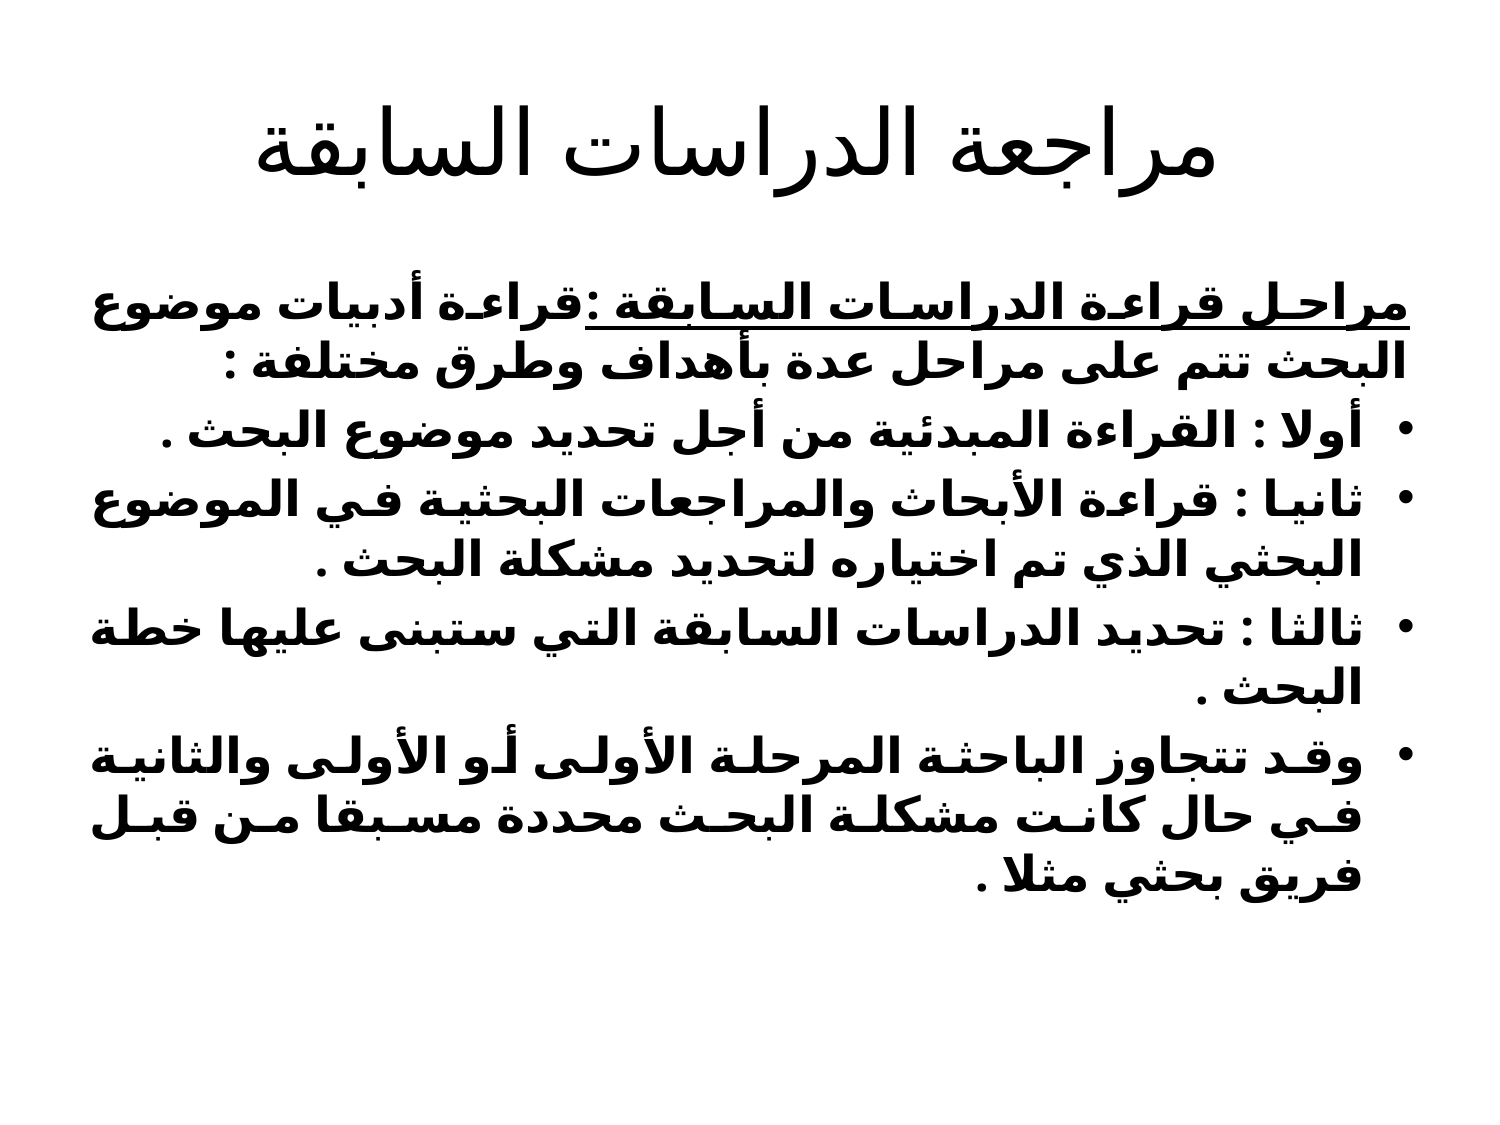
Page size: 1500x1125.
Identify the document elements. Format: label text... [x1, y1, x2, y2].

title مراجعة الدراسات السابقة [75, 45, 1425, 233]
list مراحل قراءة الدراسات السابقة :قراءة أدبيات موضوع البحث تتم على مراحل عدة بأهداف وطرق مختلفة : أولا : القراءة المبدئية من أجل تحديد موضوع البحث . ثانيا : قراءة الأبحاث والمراجعات البحثية في الموضوع البحثي الذي تم اختياره لتحديد مشكلة البحث . ثالثا : تحديد الدراسات السابقة التي ستبنى عليها خطة البحث . وقد تتجاوز الباحثة المرحلة الأولى أو الأولى والثانية في حال كانت مشكلة البحث محددة مسبقا من قبل فريق بحثي مثلا . [75, 262, 1425, 1005]
